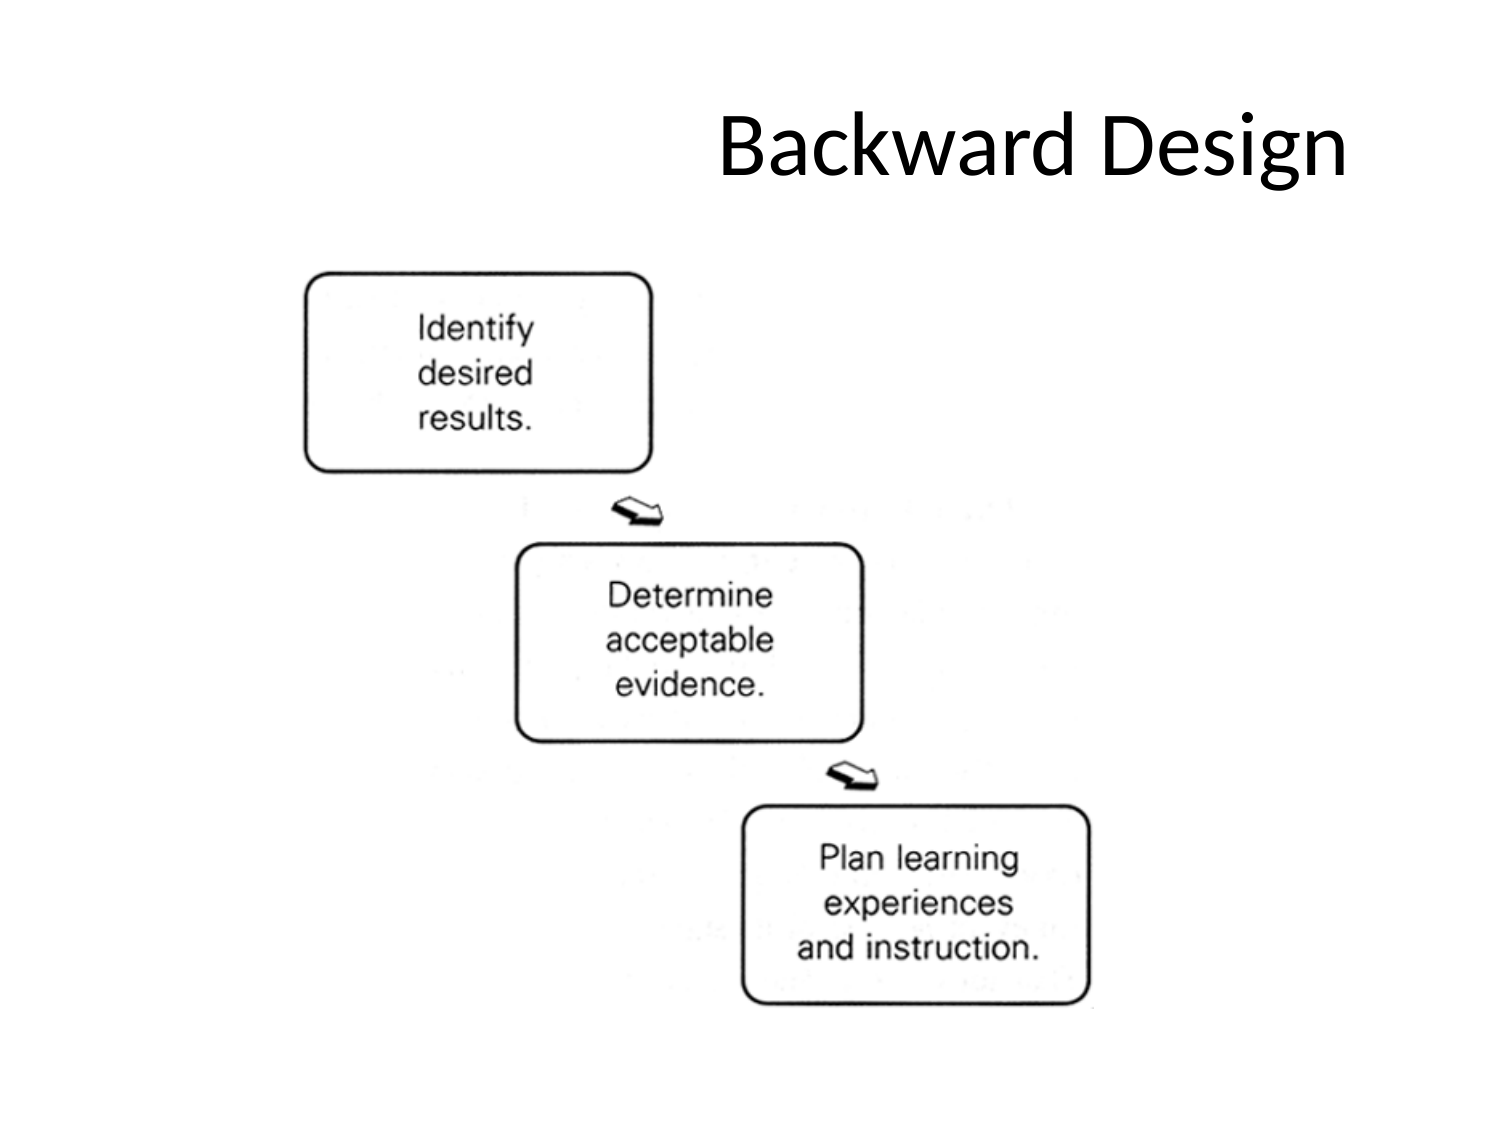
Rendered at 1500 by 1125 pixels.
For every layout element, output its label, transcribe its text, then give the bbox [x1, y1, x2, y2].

title Backward Design [643, 45, 1425, 233]
picture [300, 269, 1094, 1009]
